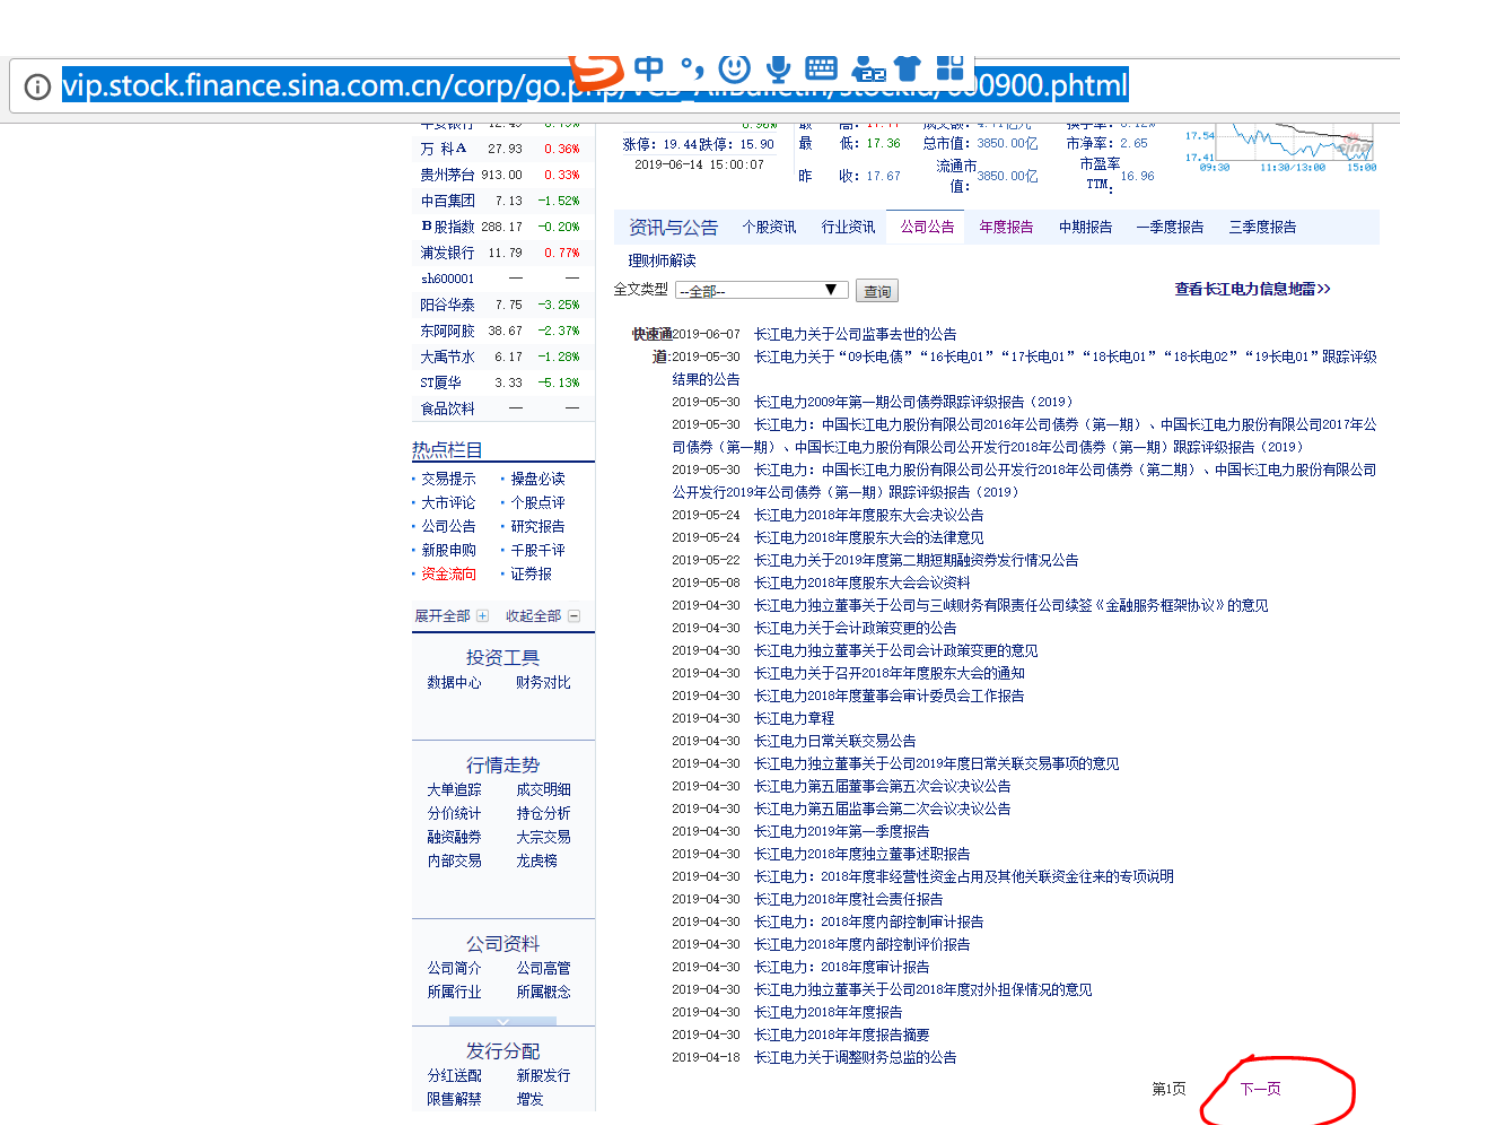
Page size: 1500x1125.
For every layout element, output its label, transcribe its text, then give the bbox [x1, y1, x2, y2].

title 截图 [75, 45, 1425, 233]
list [0, 56, 1400, 1125]
